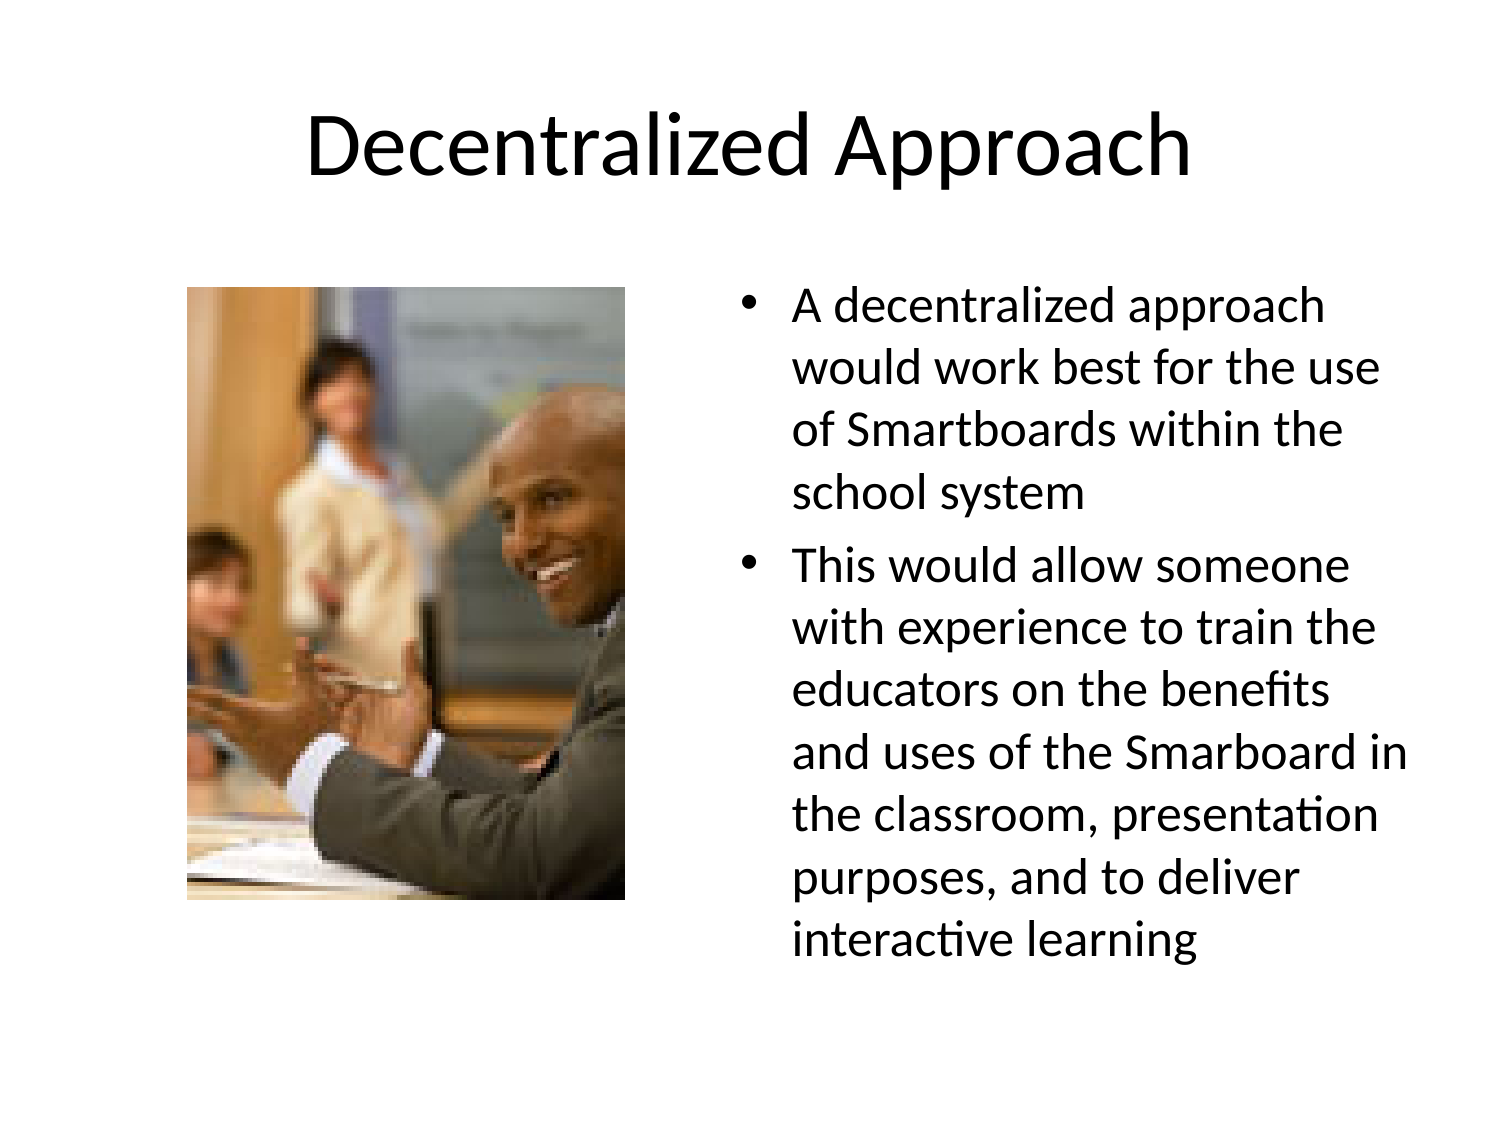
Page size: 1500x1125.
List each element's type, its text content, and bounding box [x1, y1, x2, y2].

title Decentralized Approach [75, 45, 1425, 233]
picture [187, 287, 626, 901]
list A decentralized approach would work best for the use of Smartboards within the school system This would allow someone with experience to train the educators on the benefits and uses of the Smarboard in the classroom, presentation purposes, and to deliver interactive learning [725, 262, 1425, 1005]
